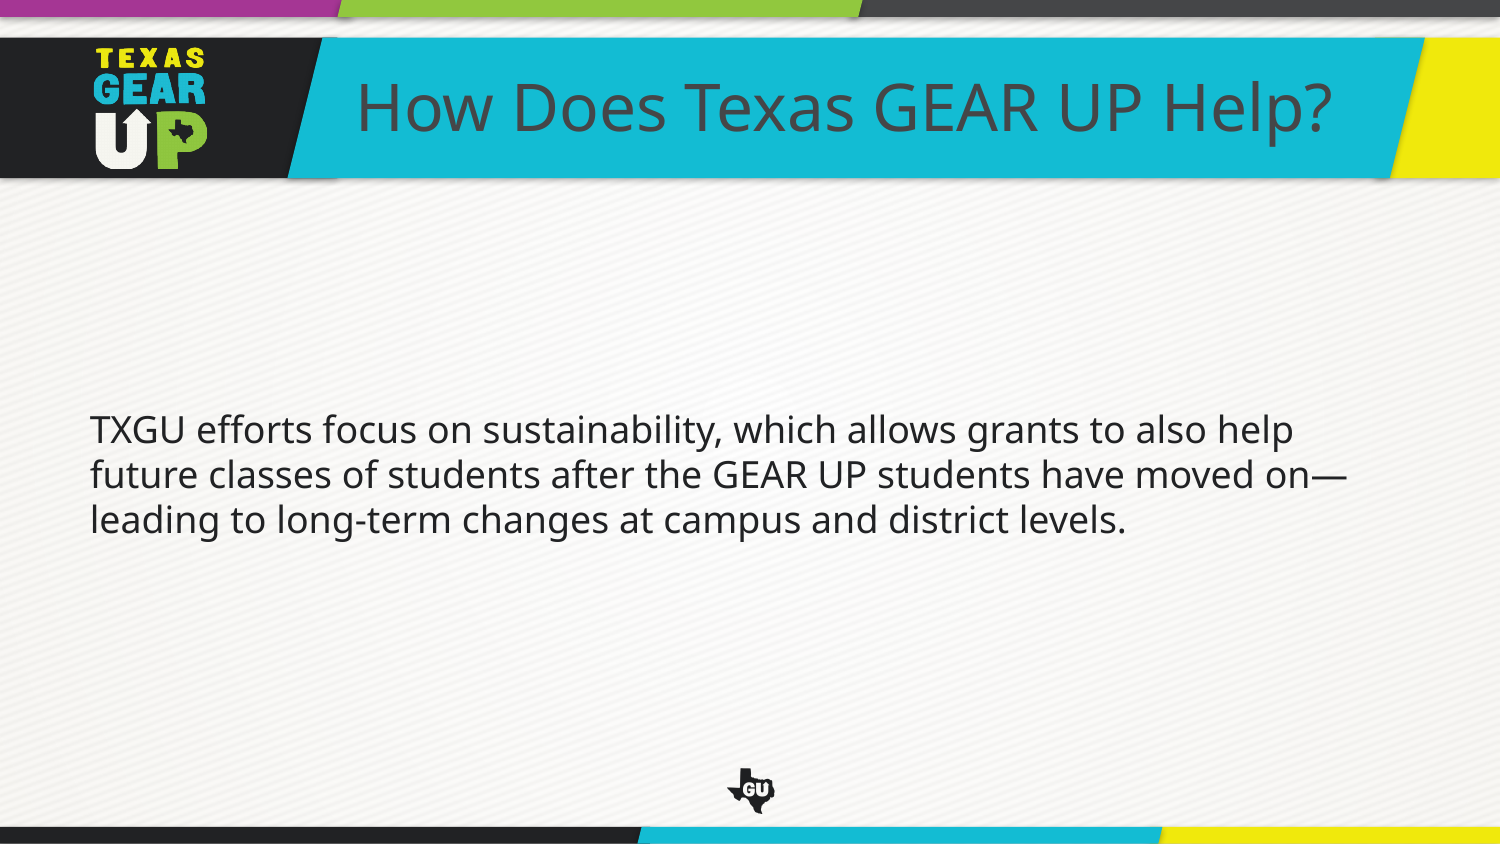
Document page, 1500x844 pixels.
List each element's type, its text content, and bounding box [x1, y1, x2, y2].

list TXGU efforts focus on sustainability, which allows grants to also help future classes of students after the GEAR UP students have moved on—leading to long-term changes at campus and district levels. [75, 196, 1425, 750]
text_box How Does Texas GEAR UP Help? [325, 34, 1364, 175]
